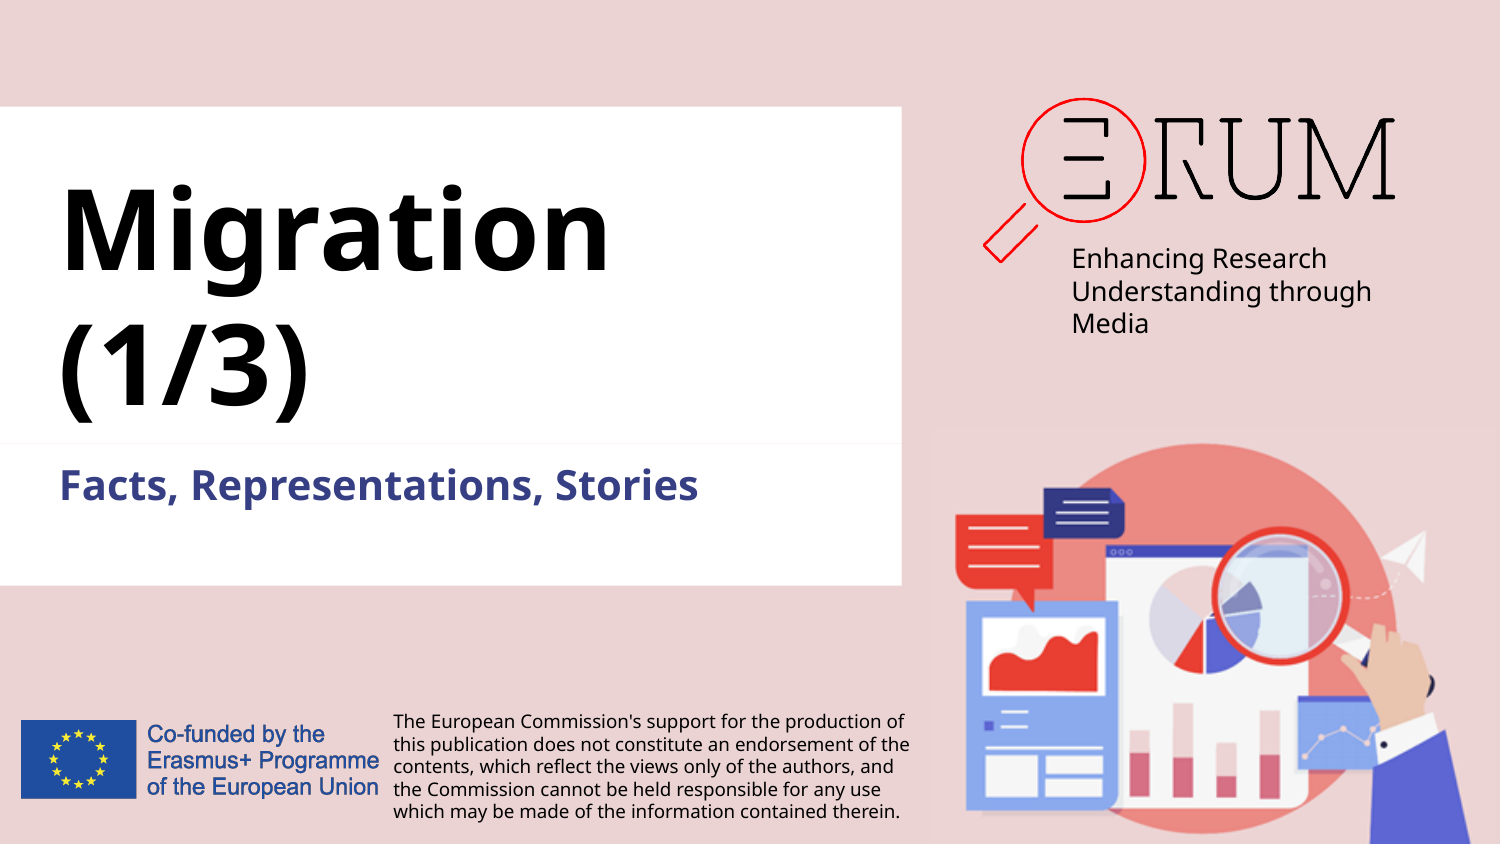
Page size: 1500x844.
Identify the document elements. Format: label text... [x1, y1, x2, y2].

picture [932, 428, 1496, 844]
picture [901, 67, 1475, 283]
picture [21, 720, 379, 799]
title Migration (1/3) [0, 106, 902, 443]
subtitle Facts, Representations, Stories [0, 443, 902, 586]
